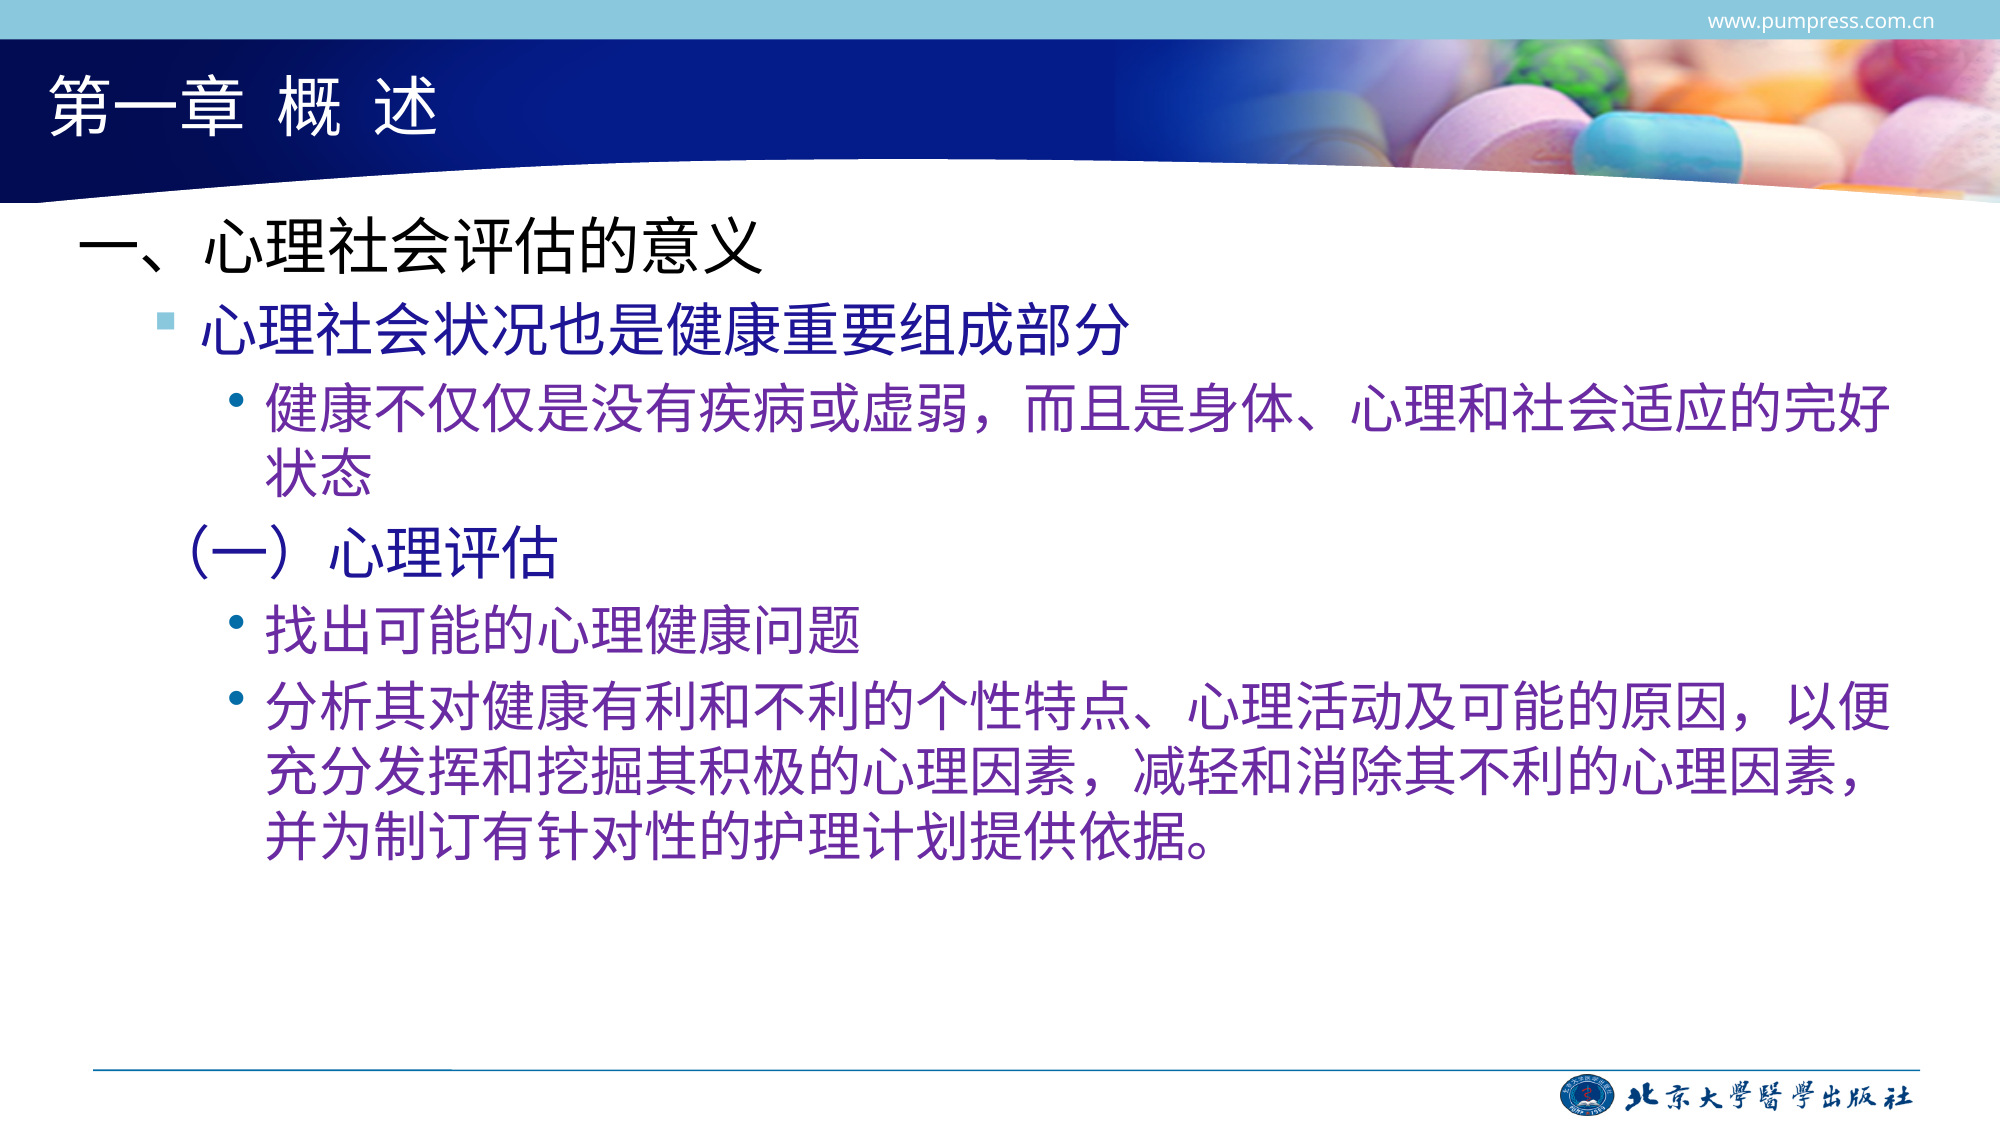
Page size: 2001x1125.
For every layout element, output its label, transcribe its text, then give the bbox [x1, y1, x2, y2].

picture [1560, 1074, 1915, 1118]
picture [0, 40, 2000, 203]
title 第一章 概 述 [30, 58, 1799, 152]
slide_number www.pumpress.com.cn [1366, 0, 1951, 38]
list 一、心理社会评估的意义 心理社会状况也是健康重要组成部分 健康不仅仅是没有疾病或虚弱，而且是身体、心理和社会适应的完好状态 （一）心理评估 找出可能的心理健康问题 分析其对健康有利和不利的个性特点、心理活动及可能的原因，以便充分发挥和挖掘其积极的心理因素，减轻和消除其不利的心理因素，并为制订有针对性的护理计划提供依据。 [62, 198, 1947, 1000]
